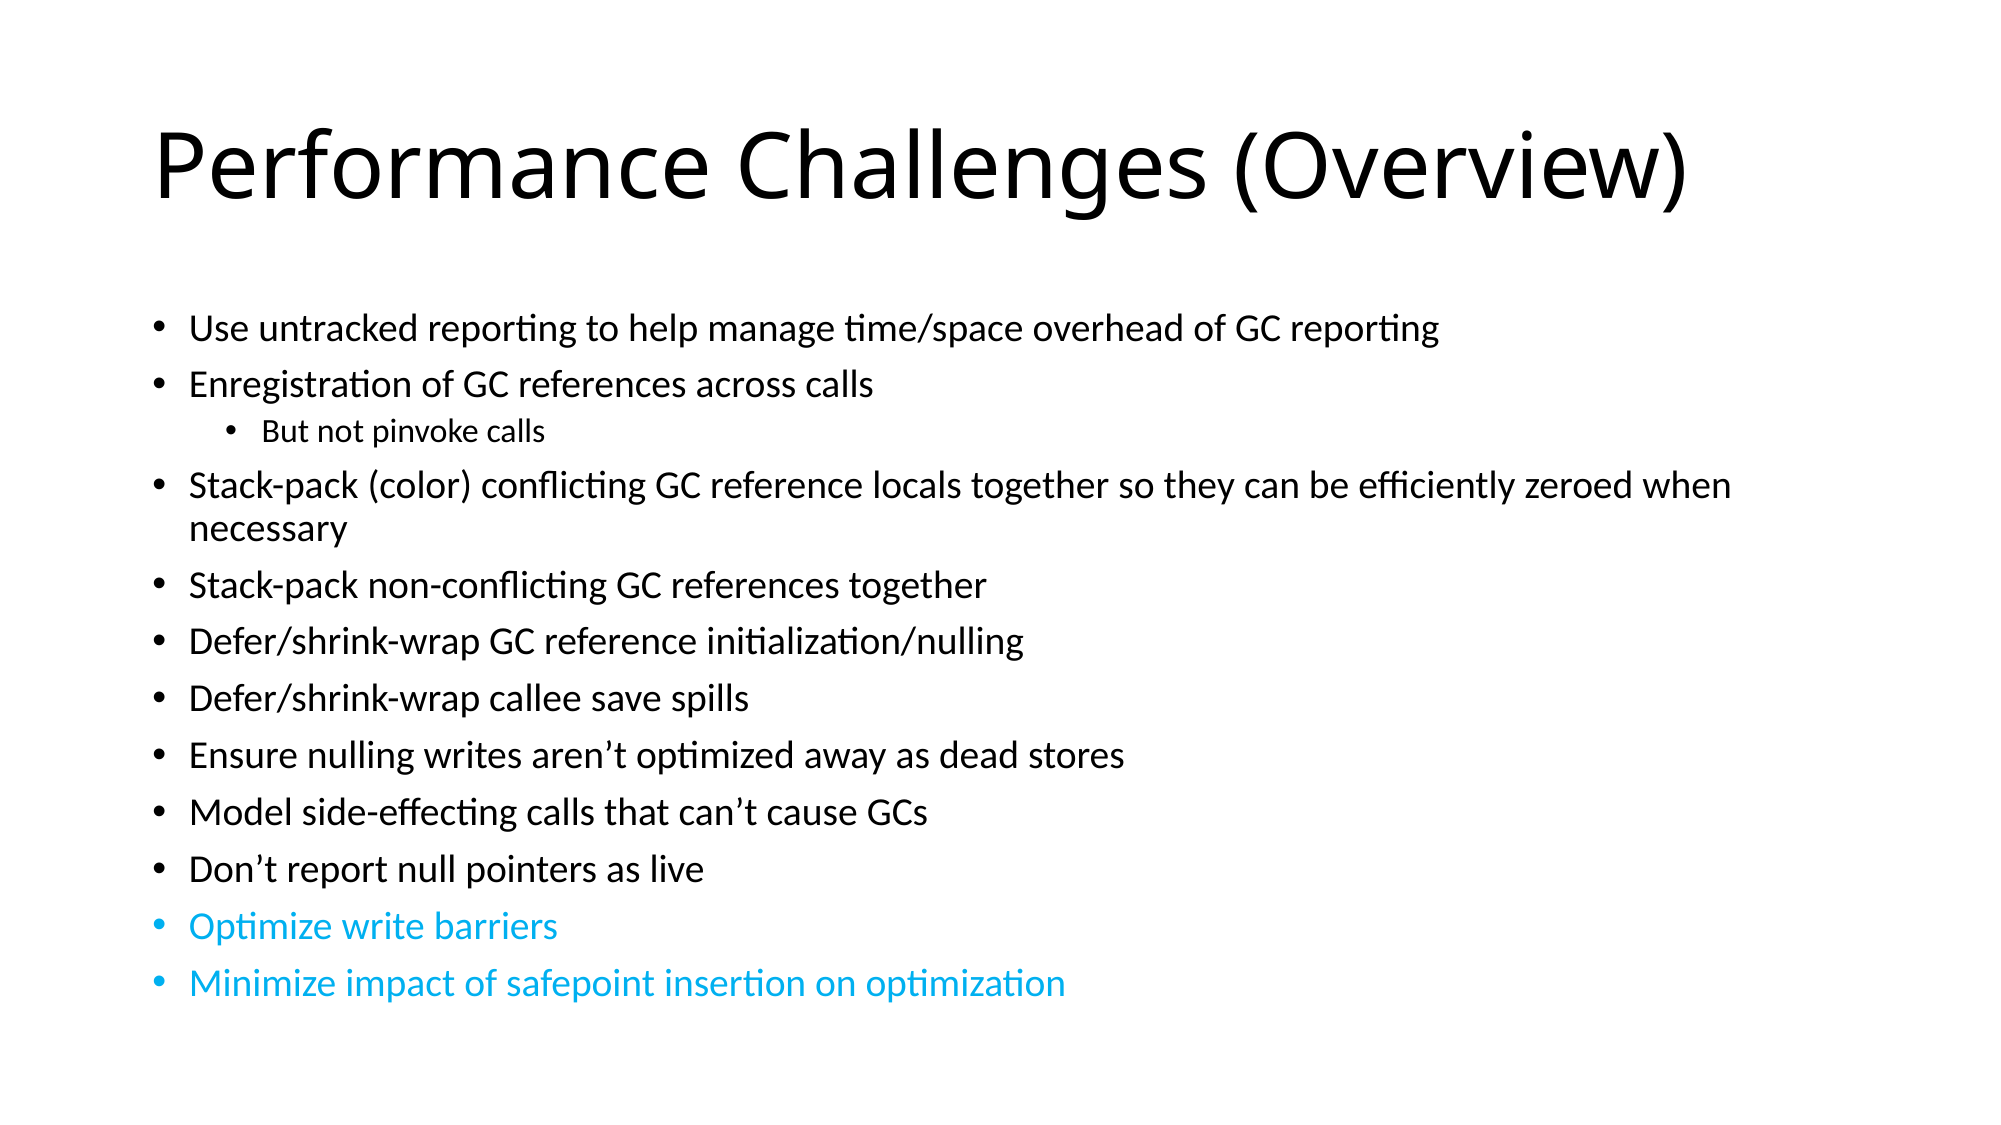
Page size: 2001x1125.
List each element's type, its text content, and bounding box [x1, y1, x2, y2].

list Use untracked reporting to help manage time/space overhead of GC reporting Enregistration of GC references across calls But not pinvoke calls Stack-pack (color) conflicting GC reference locals together so they can be efficiently zeroed when necessary Stack-pack non-conflicting GC references together Defer/shrink-wrap GC reference initialization/nulling Defer/shrink-wrap callee save spills Ensure nulling writes aren’t optimized away as dead stores Model side-effecting calls that can’t cause GCs Don’t report null pointers as live Optimize write barriers Minimize impact of safepoint insertion on optimization [137, 299, 1863, 1014]
title Performance Challenges (Overview) [137, 59, 1863, 278]
